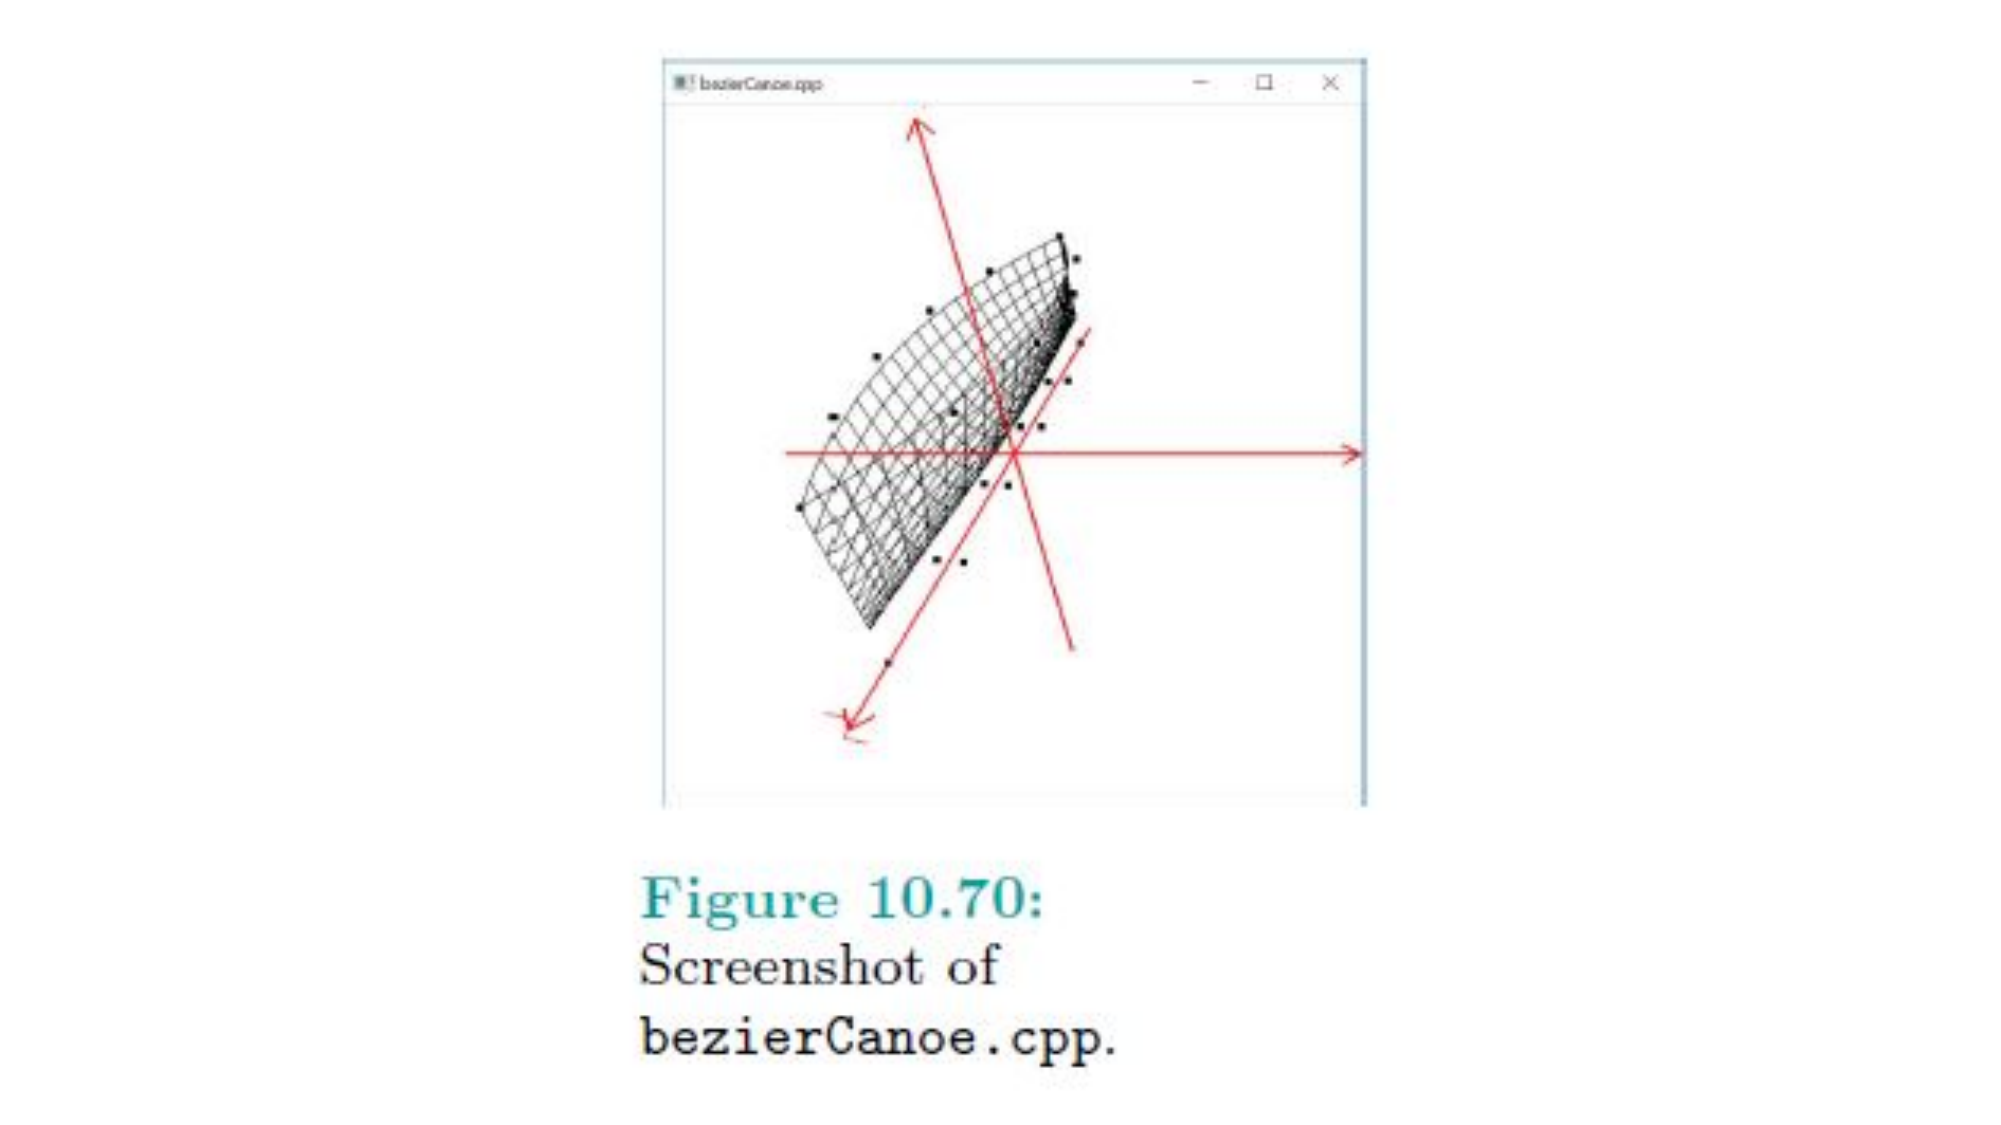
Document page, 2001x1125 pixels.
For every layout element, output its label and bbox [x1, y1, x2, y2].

picture [584, 0, 1416, 1125]
